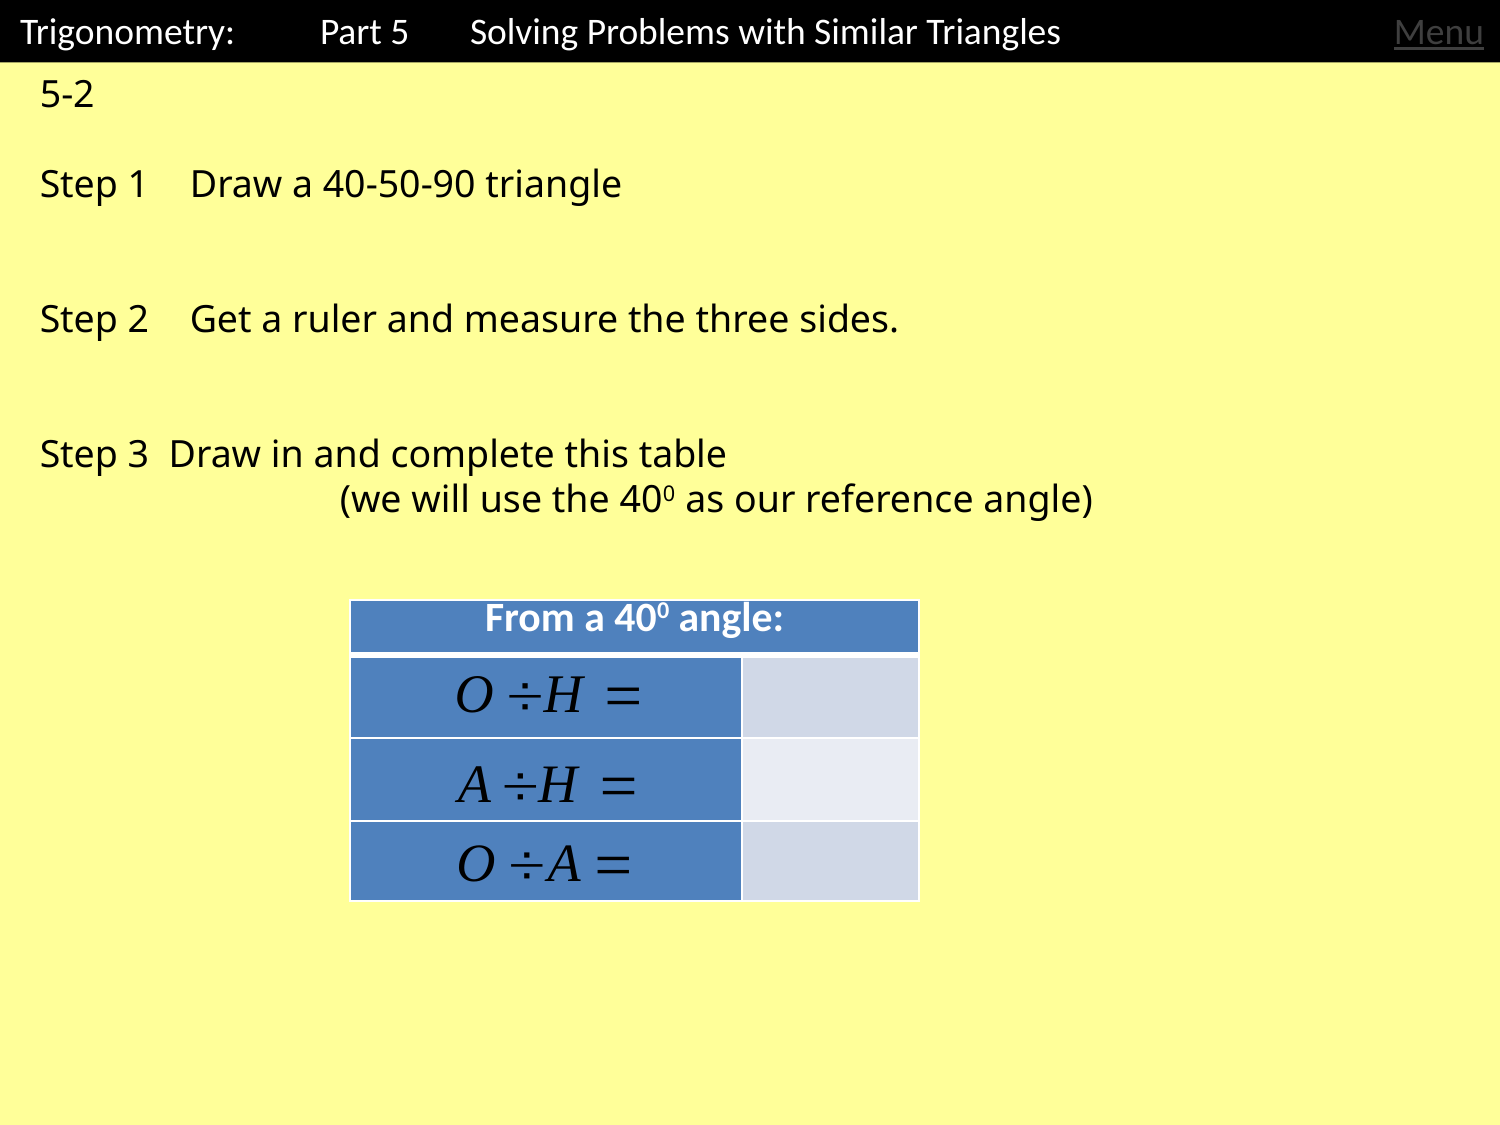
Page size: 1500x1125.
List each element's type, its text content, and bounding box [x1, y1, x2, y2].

text_box [1086, 0, 1500, 64]
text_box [445, 752, 636, 812]
table_cell [743, 822, 918, 900]
text_box Menu [1379, 0, 1500, 60]
text_box 5-2 Step 1 Draw a 40-50-90 triangle Step 2 Get a ruler and measure the three sides. Step 3 Draw in and complete this table (we will use the 400 as our reference angle) [24, 62, 1475, 573]
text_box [449, 831, 631, 896]
table_cell [351, 822, 741, 900]
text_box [447, 662, 643, 726]
text_box [0, 0, 5, 64]
table_cell [743, 739, 918, 820]
text_box Trigonometry: Part 5 Solving Problems with Similar Triangles [5, 0, 1086, 105]
table_cell [351, 739, 741, 820]
table_cell [351, 658, 741, 737]
table_cell [743, 658, 918, 737]
table_header From a 400 angle: [351, 601, 918, 652]
